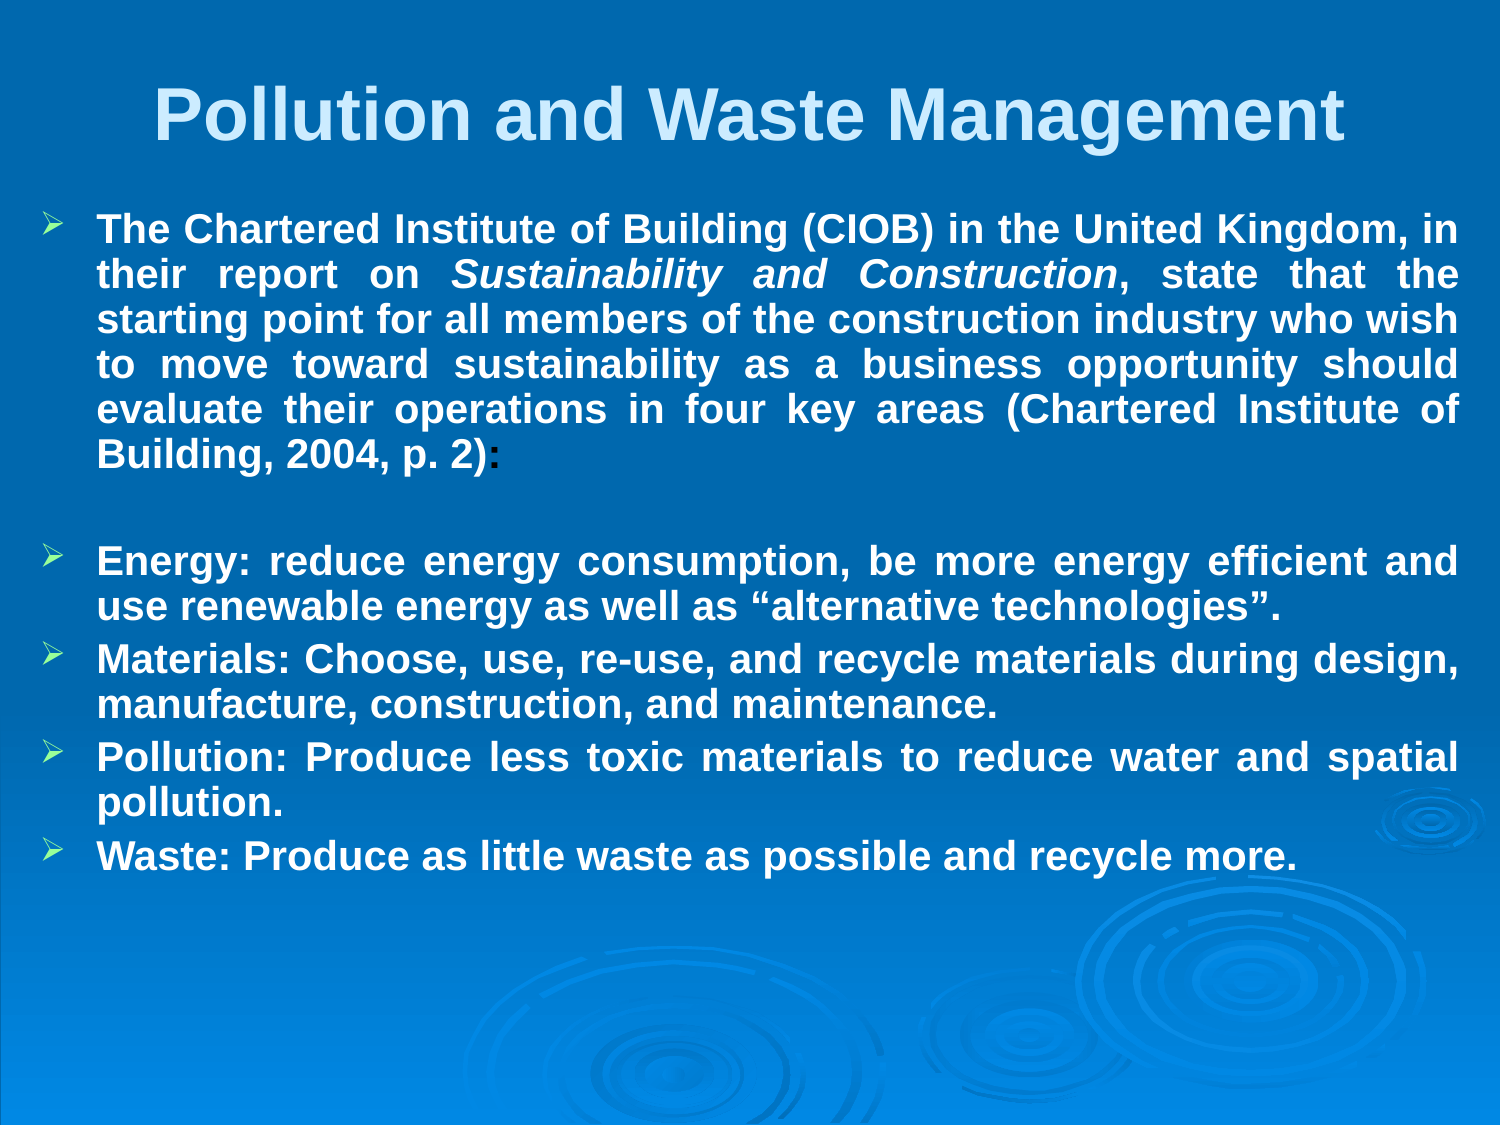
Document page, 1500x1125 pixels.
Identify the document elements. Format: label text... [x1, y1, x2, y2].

list The Chartered Institute of Building (CIOB) in the United Kingdom, in their report on Sustainability and Construction, state that the starting point for all members of the construction industry who wish to move toward sustainability as a business opportunity should evaluate their operations in four key areas (Chartered Institute of Building, 2004, p. 2): Energy: reduce energy consumption, be more energy efficient and use renewable energy as well as “alternative technologies”. Materials: Choose, use, re-use, and recycle materials during design, manufacture, construction, and maintenance. Pollution: Produce less toxic materials to reduce water and spatial pollution. Waste: Produce as little waste as possible and recycle more. [24, 199, 1476, 944]
title Pollution and Waste Management [74, 45, 1426, 176]
